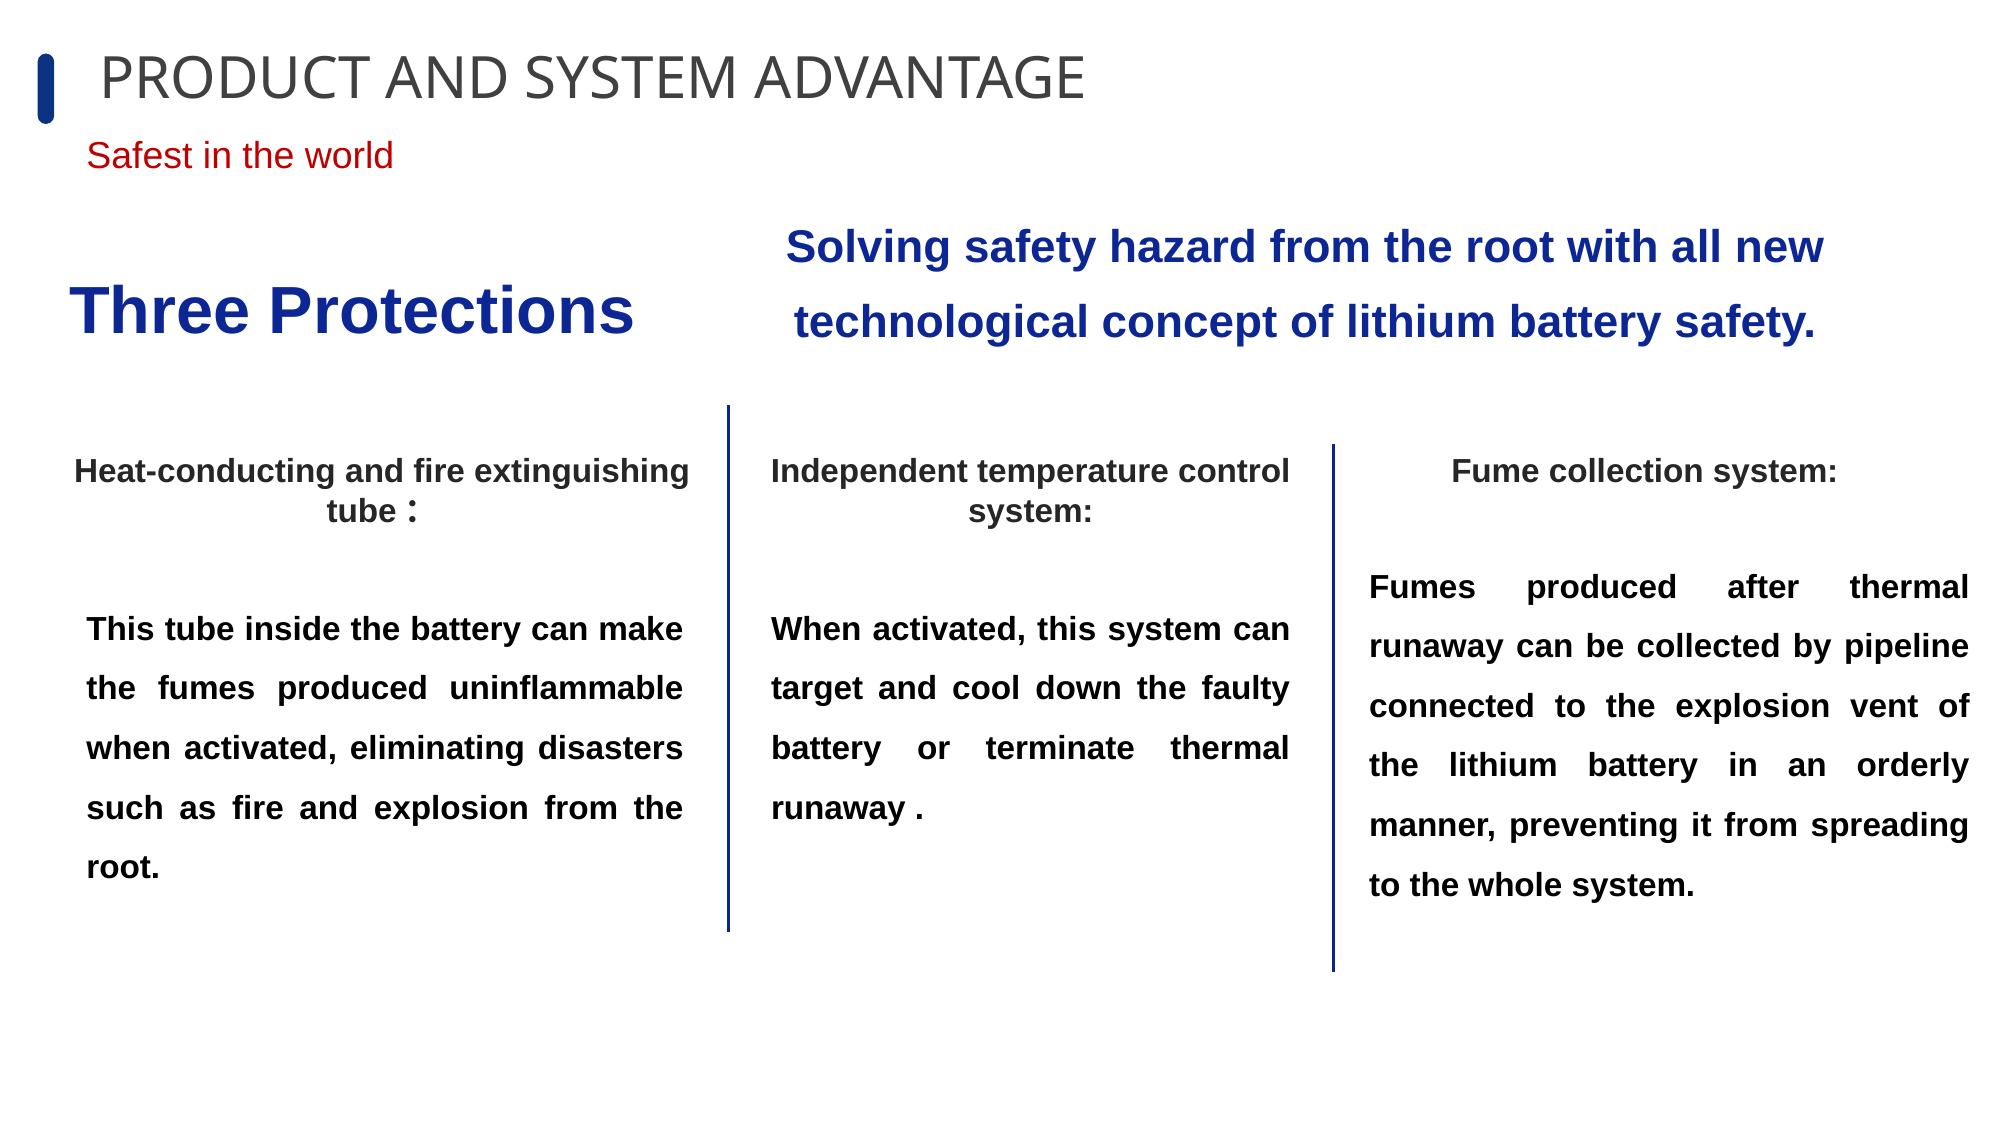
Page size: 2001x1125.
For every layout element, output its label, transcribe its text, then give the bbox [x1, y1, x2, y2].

text_box Fume collection system: [1354, 442, 1936, 497]
text_box When activated, this system can target and cool down the faulty battery or terminate thermal runaway . [756, 580, 1306, 834]
text_box This tube inside the battery can make the fumes produced uninflammable when activated, eliminating disasters such as fire and explosion from the root. [71, 580, 699, 893]
text_box Fumes produced after thermal runaway can be collected by pipeline connected to the explosion vent of the lithium battery in an orderly manner, preventing it from spreading to the whole system. [1354, 537, 1985, 910]
text_box Safest in the world [71, 125, 995, 184]
text_box Independent temperature control system: [730, 442, 1334, 537]
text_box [37, 51, 1116, 125]
text_box Heat-conducting and fire extinguishing tube： [35, 442, 727, 537]
text_box Three Protections [54, 219, 651, 355]
text_box Solving safety hazard from the root with all new technological concept of lithium battery safety. [728, 189, 1882, 355]
